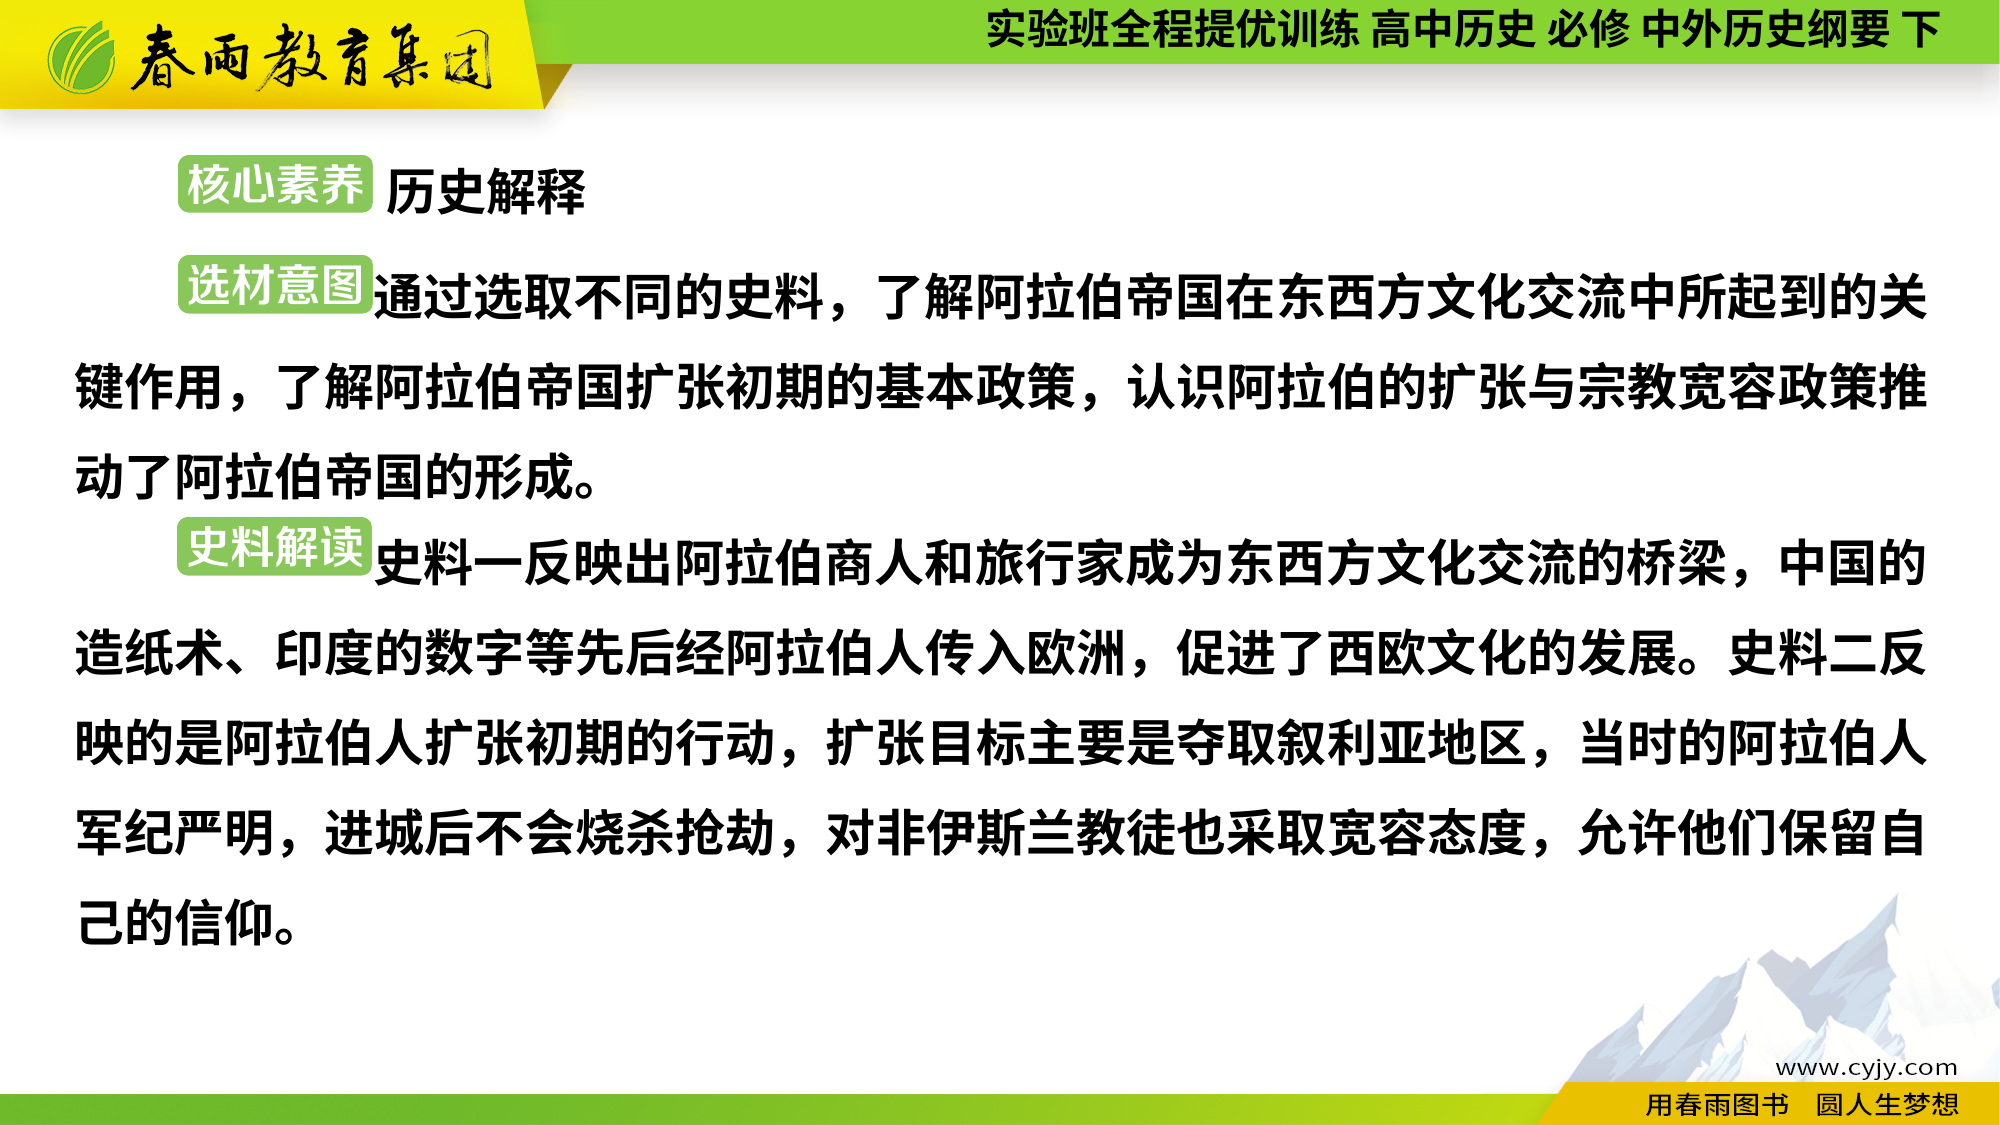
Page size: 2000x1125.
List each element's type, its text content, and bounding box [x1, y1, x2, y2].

list 历史解释 [371, 122, 1944, 217]
text_box 通过选取不同的史料，了解阿拉伯帝国在东西方文化交流中所起到的关键作用，了解阿拉伯帝国扩张初期的基本政策，认识阿拉伯的扩张与宗教宽容政策推动了阿拉伯帝国的形成。 [59, 227, 1944, 493]
picture [0, 0, 2000, 1125]
text_box 史料一反映出阿拉伯商人和旅行家成为东西方文化交流的桥梁，中国的造纸术、印度的数字等先后经阿拉伯人传入欧洲，促进了西欧文化的发展。史料二反映的是阿拉伯人扩张初期的行动，扩张目标主要是夺取叙利亚地区，当时的阿拉伯人军纪严明，进城后不会烧杀抢劫，对非伊斯兰教徒也采取宽容态度，允许他们保留自己的信仰。 [59, 493, 1944, 959]
